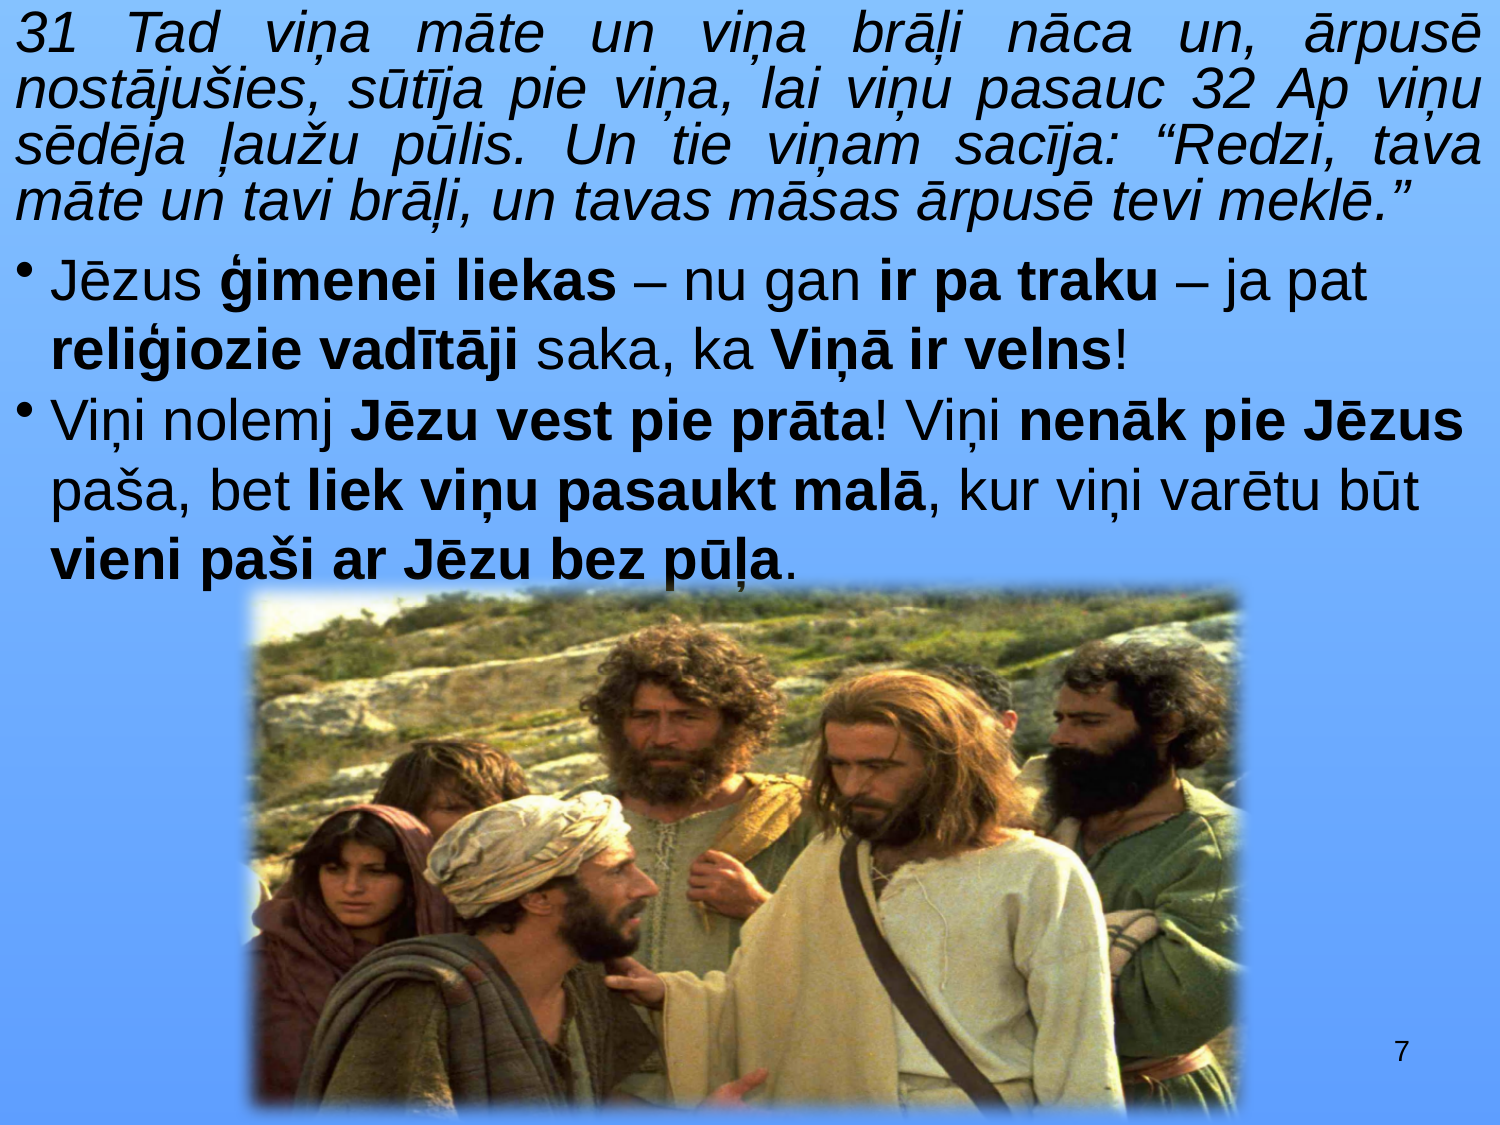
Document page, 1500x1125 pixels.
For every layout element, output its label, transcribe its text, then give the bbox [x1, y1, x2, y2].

slide_number 7 [1259, 1024, 1426, 1103]
list 31 Tad viņa māte un viņa brāļi nāca un, ārpusē nostājušies, sūtīja pie viņa, lai viņu pasauc 32 Ap viņu sēdēja ļaužu pūlis. Un tie viņam sacīja: “Redzi, tava māte un tavi brāļi, un tavas māsas ārpusē tevi meklē.” [0, 0, 1500, 178]
picture [234, 573, 1255, 1125]
text_box Jēzus ģimenei liekas – nu gan ir pa traku – ja pat reliģiozie vadītāji saka, ka Viņā ir velns! Viņi nolemj Jēzu vest pie prāta! Viņi nenāk pie Jēzus paša, bet liek viņu pasaukt malā, kur viņi varētu būt vieni paši ar Jēzu bez pūļa. [0, 234, 1500, 599]
